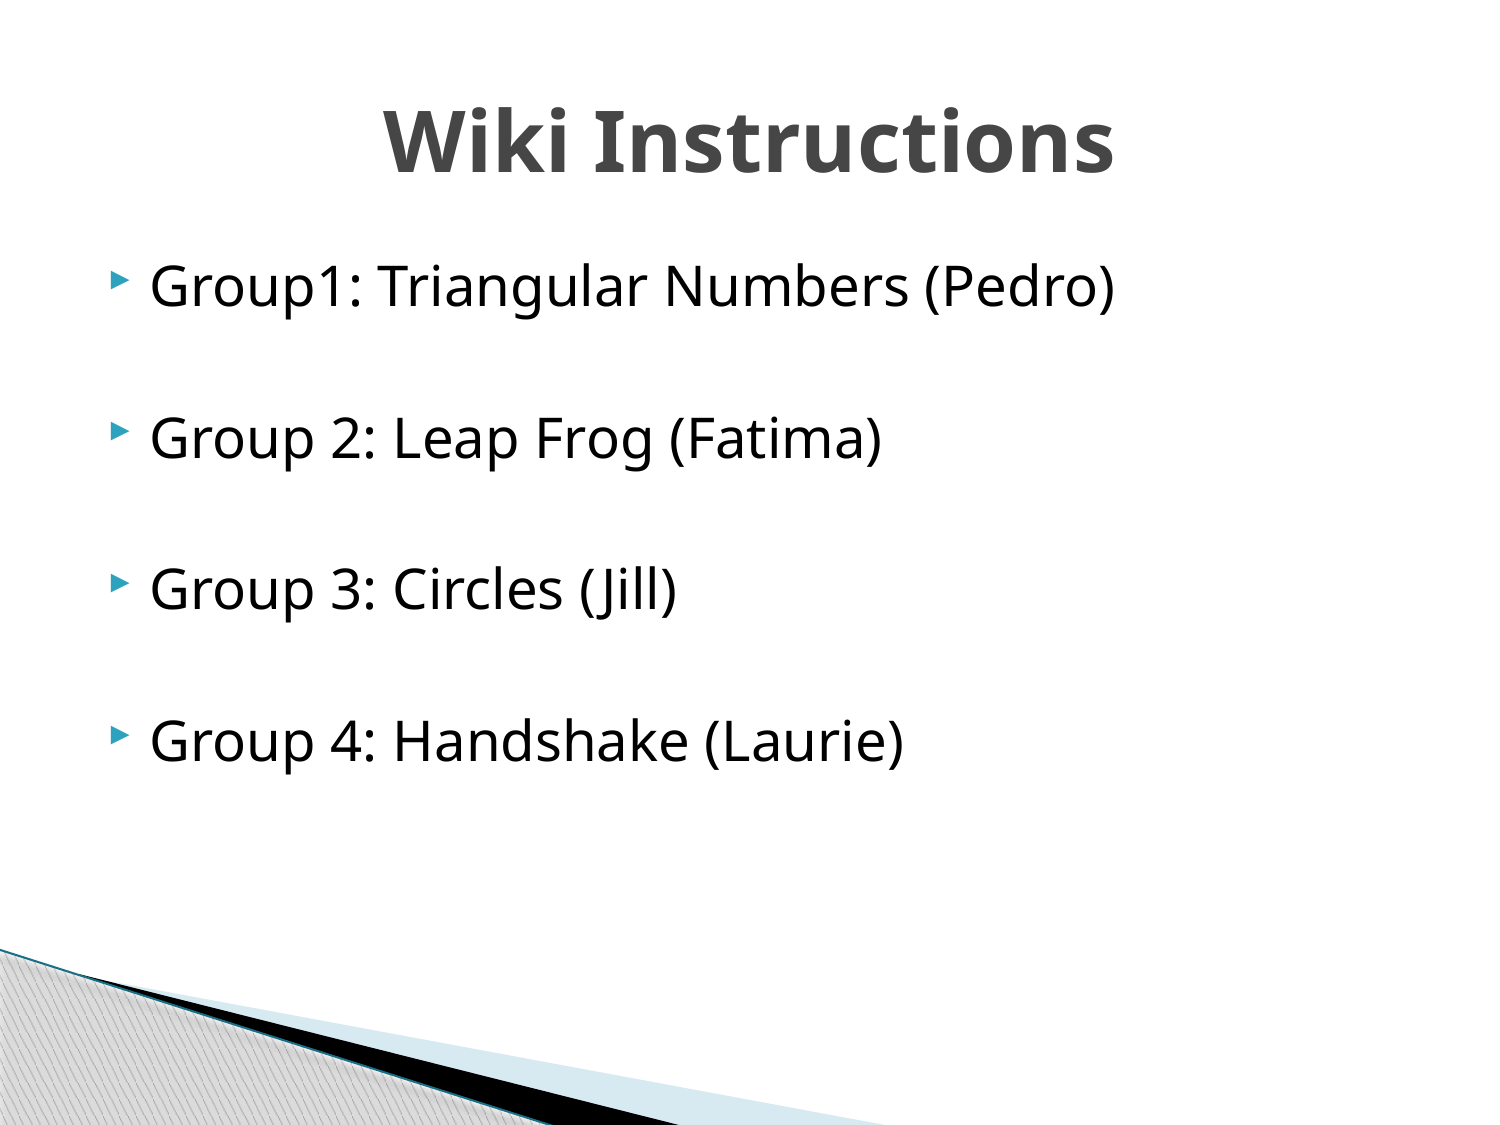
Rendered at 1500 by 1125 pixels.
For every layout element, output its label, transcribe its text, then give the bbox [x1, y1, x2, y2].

title Wiki Instructions [75, 45, 1425, 233]
list Group1: Triangular Numbers (Pedro) Group 2: Leap Frog (Fatima) Group 3: Circles (Jill) Group 4: Handshake (Laurie) [75, 243, 1425, 986]
